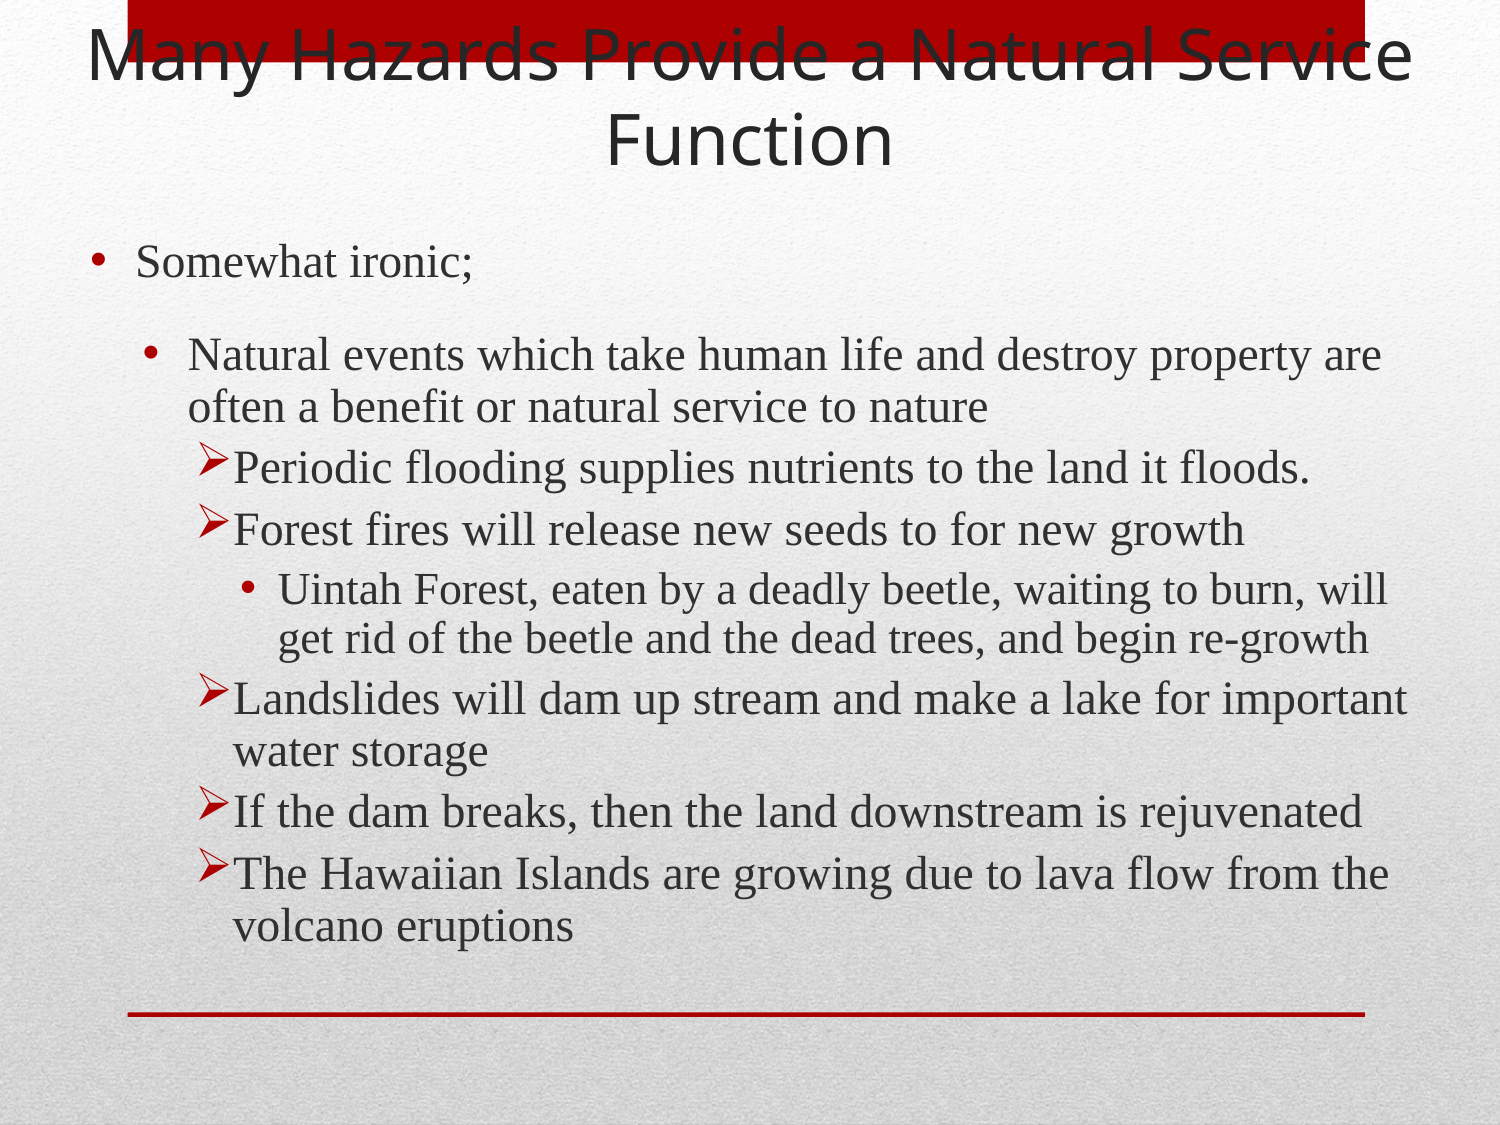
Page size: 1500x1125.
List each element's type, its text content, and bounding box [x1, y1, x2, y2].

title Many Hazards Provide a Natural Service Function [37, 0, 1463, 188]
list Somewhat ironic; Natural events which take human life and destroy property are often a benefit or natural service to nature Periodic flooding supplies nutrients to the land it floods. Forest fires will release new seeds to for new growth Uintah Forest, eaten by a deadly beetle, waiting to burn, will get rid of the beetle and the dead trees, and begin re-growth Landslides will dam up stream and make a lake for important water storage If the dam breaks, then the land downstream is rejuvenated The Hawaiian Islands are growing due to lava flow from the volcano eruptions [75, 125, 1438, 1063]
